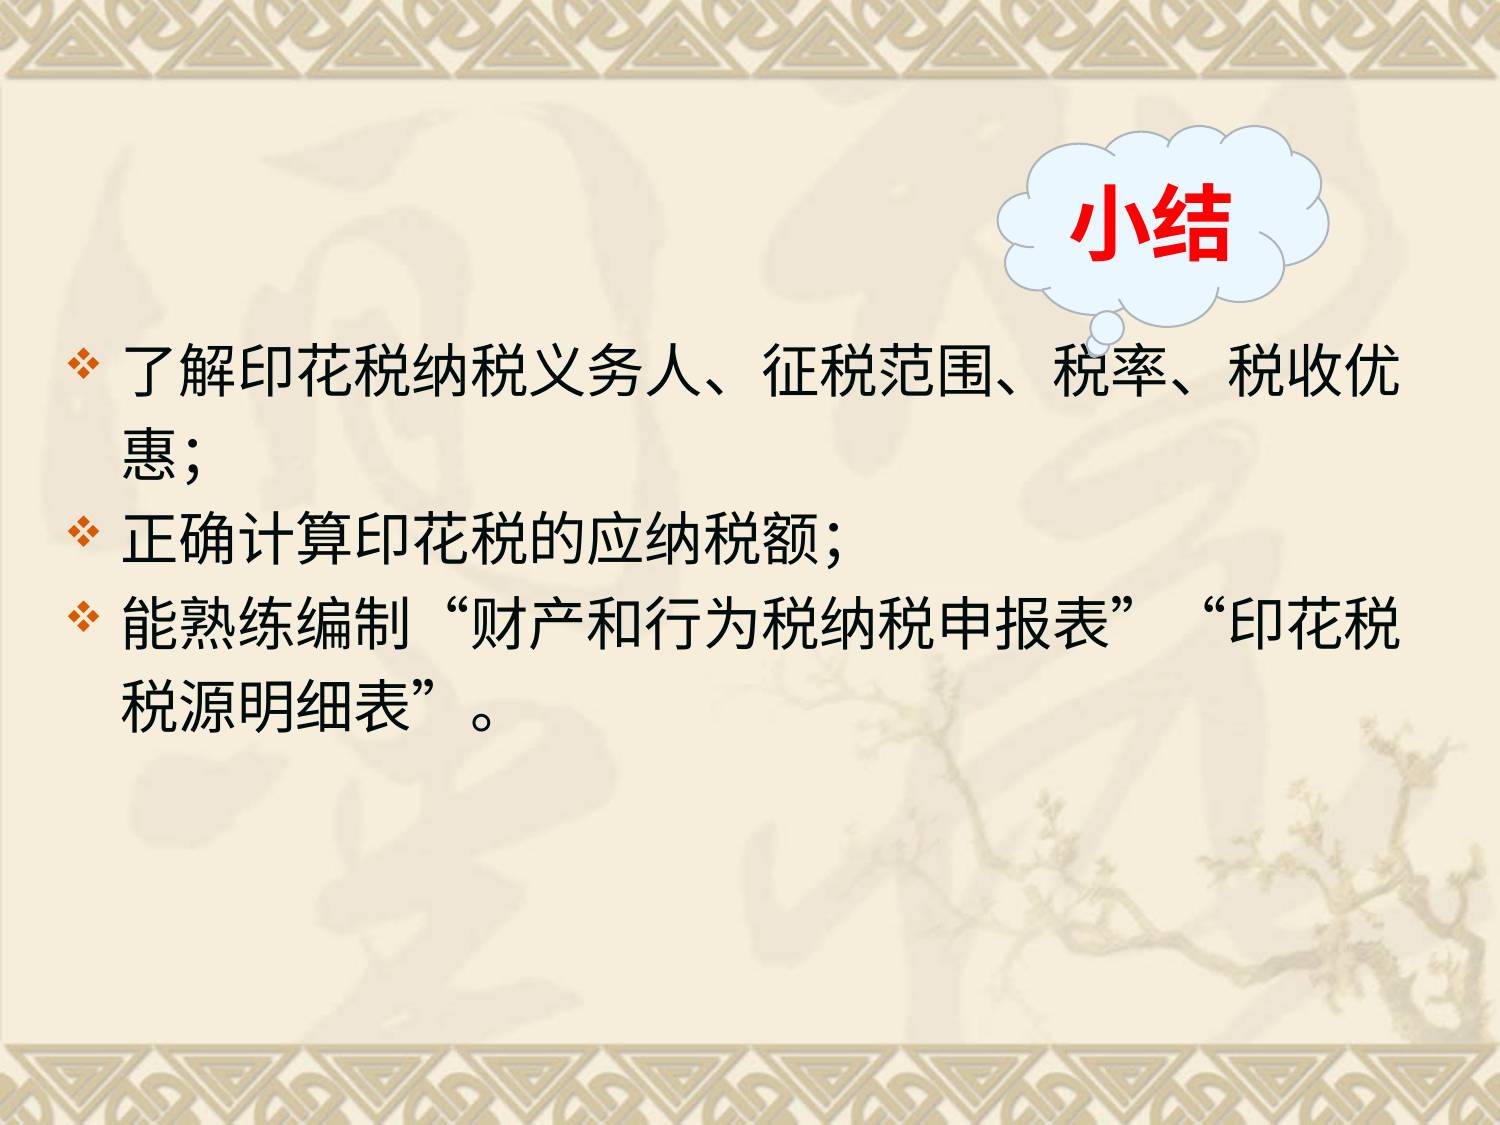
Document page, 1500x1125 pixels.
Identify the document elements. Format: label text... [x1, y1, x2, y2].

list 了解印花税纳税义务人、征税范围、税率、税收优惠； 正确计算印花税的应纳税额； 能熟练编制“财产和行为税纳税申报表”“印花税税源明细表”。 [49, 312, 1451, 1001]
picture [0, 0, 1500, 1125]
text_box 小结 [996, 124, 1330, 358]
